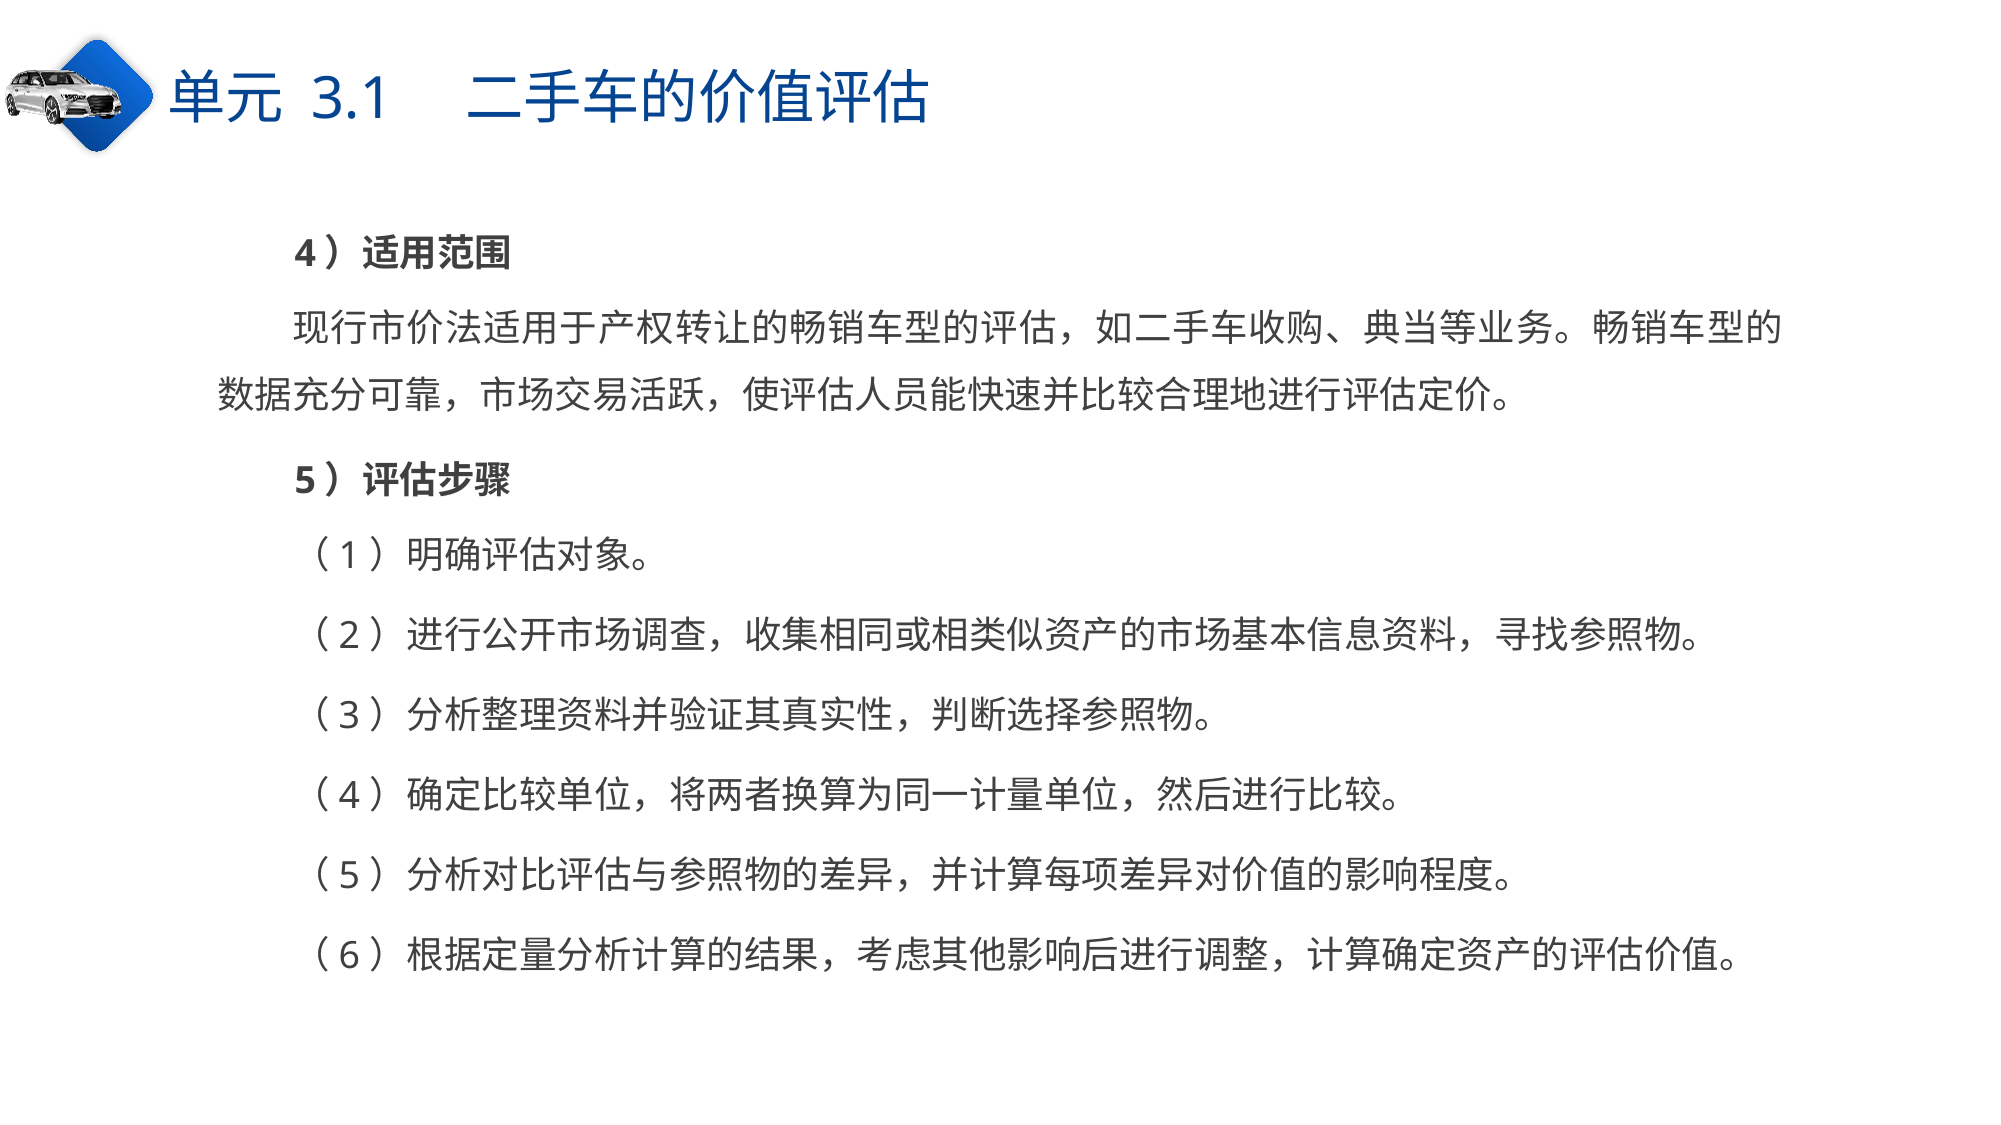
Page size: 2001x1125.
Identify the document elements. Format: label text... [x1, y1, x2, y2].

text_box 现行市价法适用于产权转让的畅销车型的评估，如二手车收购、典当等业务。畅销车型的数据充分可靠，市场交易活跃，使评估人员能快速并比较合理地进行评估定价。 [202, 274, 1798, 424]
text_box 4）适用范围 [204, 199, 1000, 282]
text_box 单元 3.1 二手车的价值评估 [152, 52, 946, 138]
picture [0, 31, 125, 157]
text_box （1）明确评估对象。 （2）进行公开市场调查，收集相同或相类似资产的市场基本信息资料，寻找参照物。 （3）分析整理资料并验证其真实性，判断选择参照物。 （4）确定比较单位，将两者换算为同一计量单位，然后进行比较。 （5）分析对比评估与参照物的差异，并计算每项差异对价值的影响程度。 （6）根据定量分析计算的结果，考虑其他影响后进行调整，计算确定资产的评估价值。 [202, 500, 1798, 983]
text_box 5）评估步骤 [204, 425, 1000, 508]
